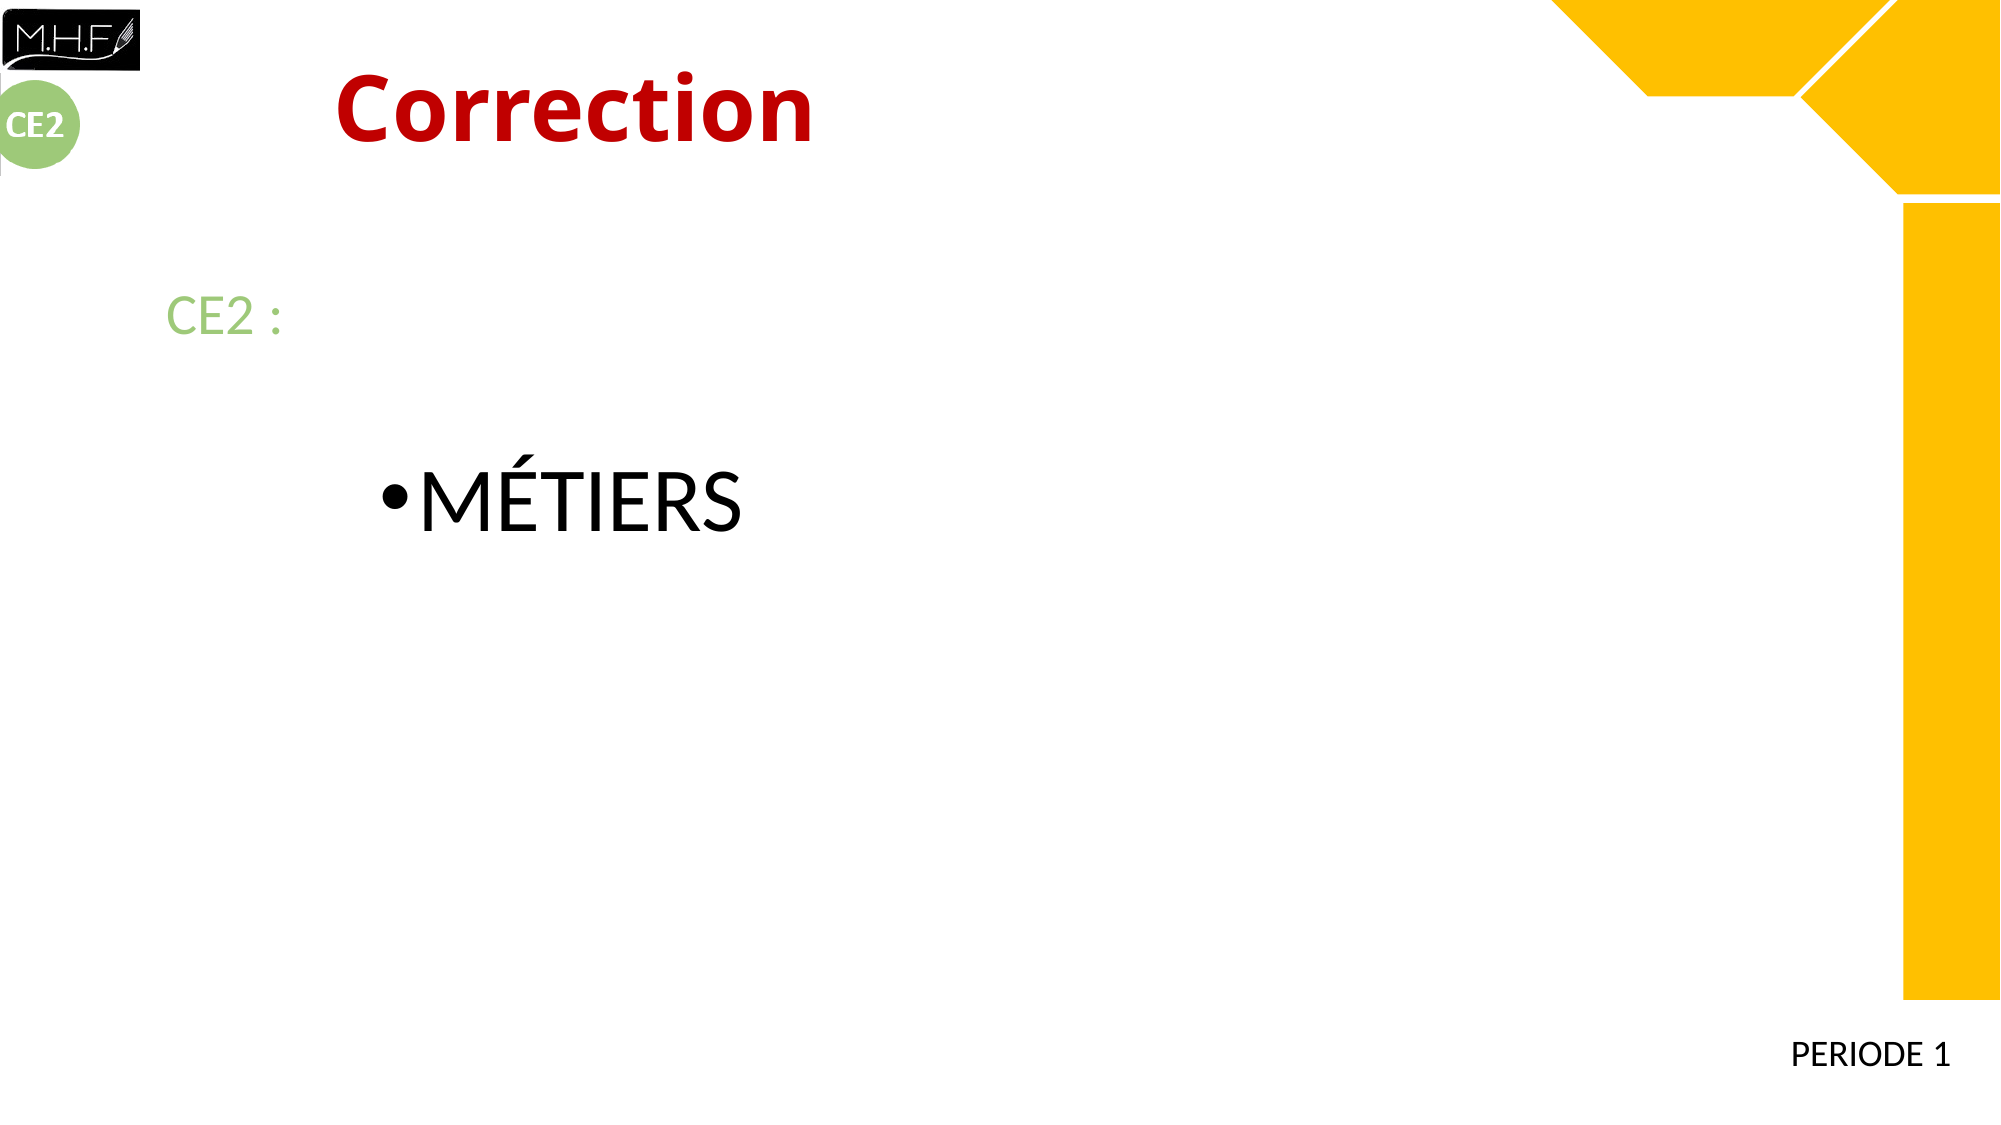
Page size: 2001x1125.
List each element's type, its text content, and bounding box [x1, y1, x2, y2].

picture [0, 7, 140, 176]
text_box [1549, 0, 1892, 98]
text_box PERIODE 1 [1362, 1021, 1967, 1125]
text_box [1902, 202, 2000, 1001]
title Correction [318, 3, 1865, 221]
text_box CE2 : MÉTIERS [150, 276, 973, 991]
text_box [1799, 0, 2000, 196]
